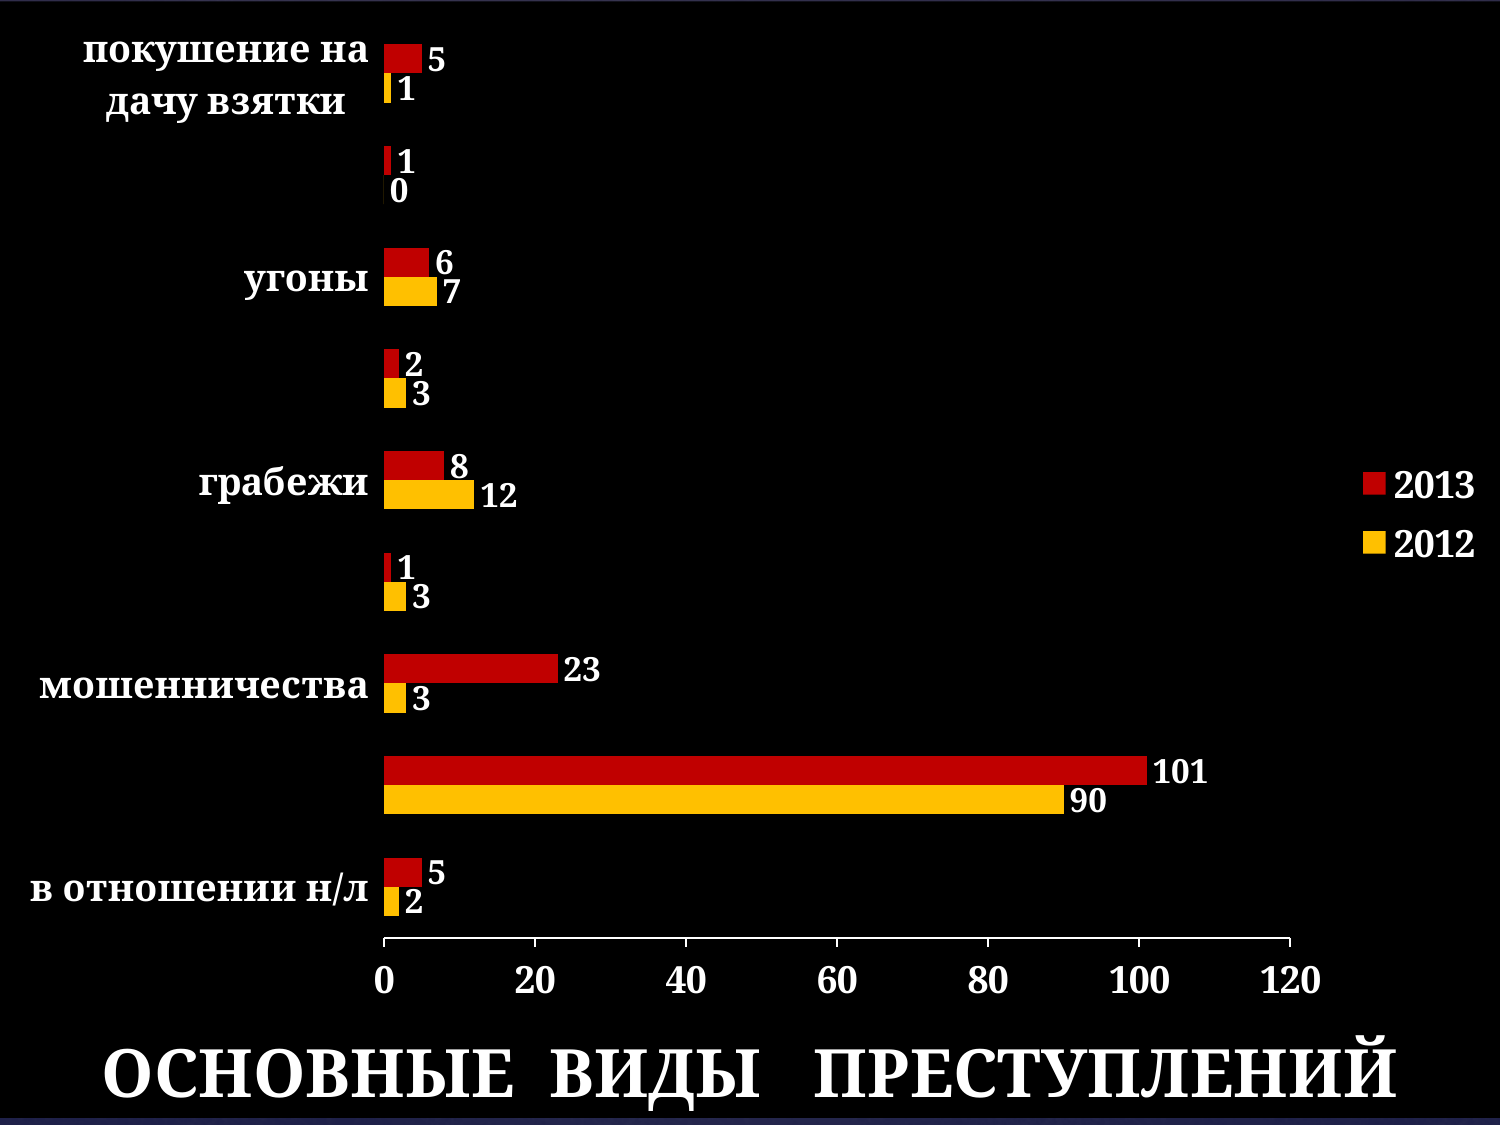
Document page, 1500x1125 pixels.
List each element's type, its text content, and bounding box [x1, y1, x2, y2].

text_box ОСНОВНЫЕ ВИДЫ ПРЕСТУПЛЕНИЙ [0, 1039, 1500, 1118]
chart [0, 0, 1500, 1025]
